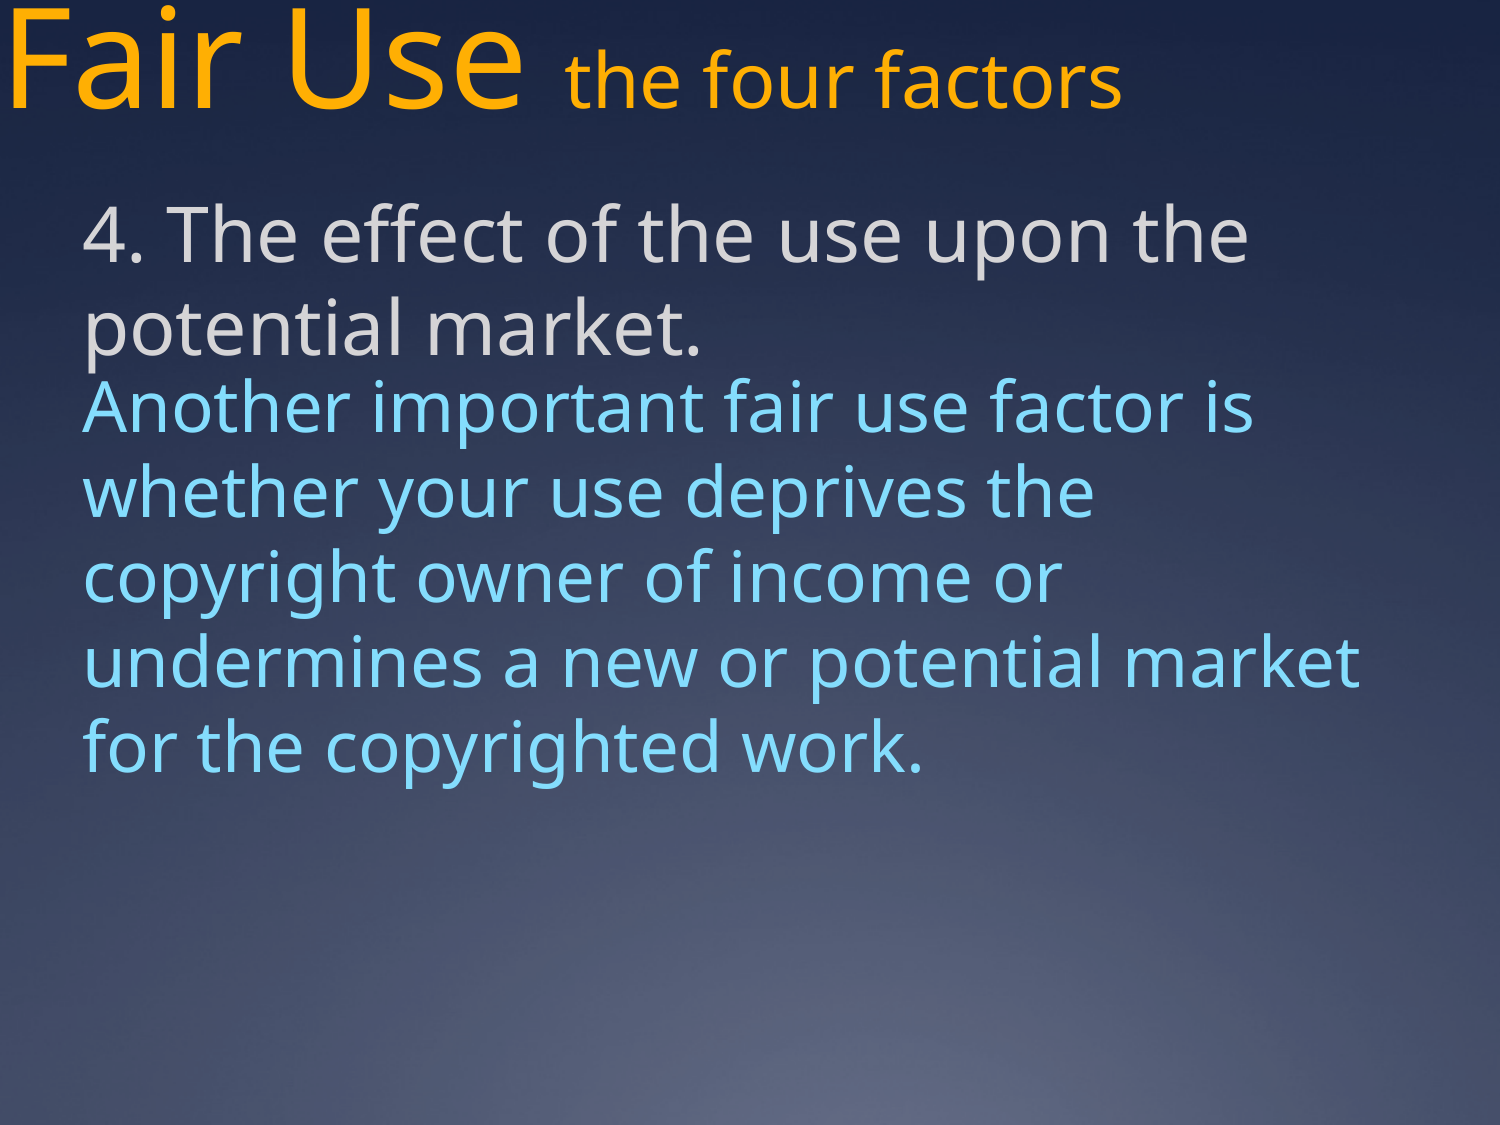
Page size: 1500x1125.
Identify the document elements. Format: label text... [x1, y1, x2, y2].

text_box Another important fair use factor is whether your use deprives the copyright owner of income or undermines a new or potential market for the copyrighted work. [82, 260, 1399, 888]
title Fair Use the four factors [0, 0, 1171, 266]
text_box 4. The effect of the use upon the potential market. [82, 187, 1399, 260]
